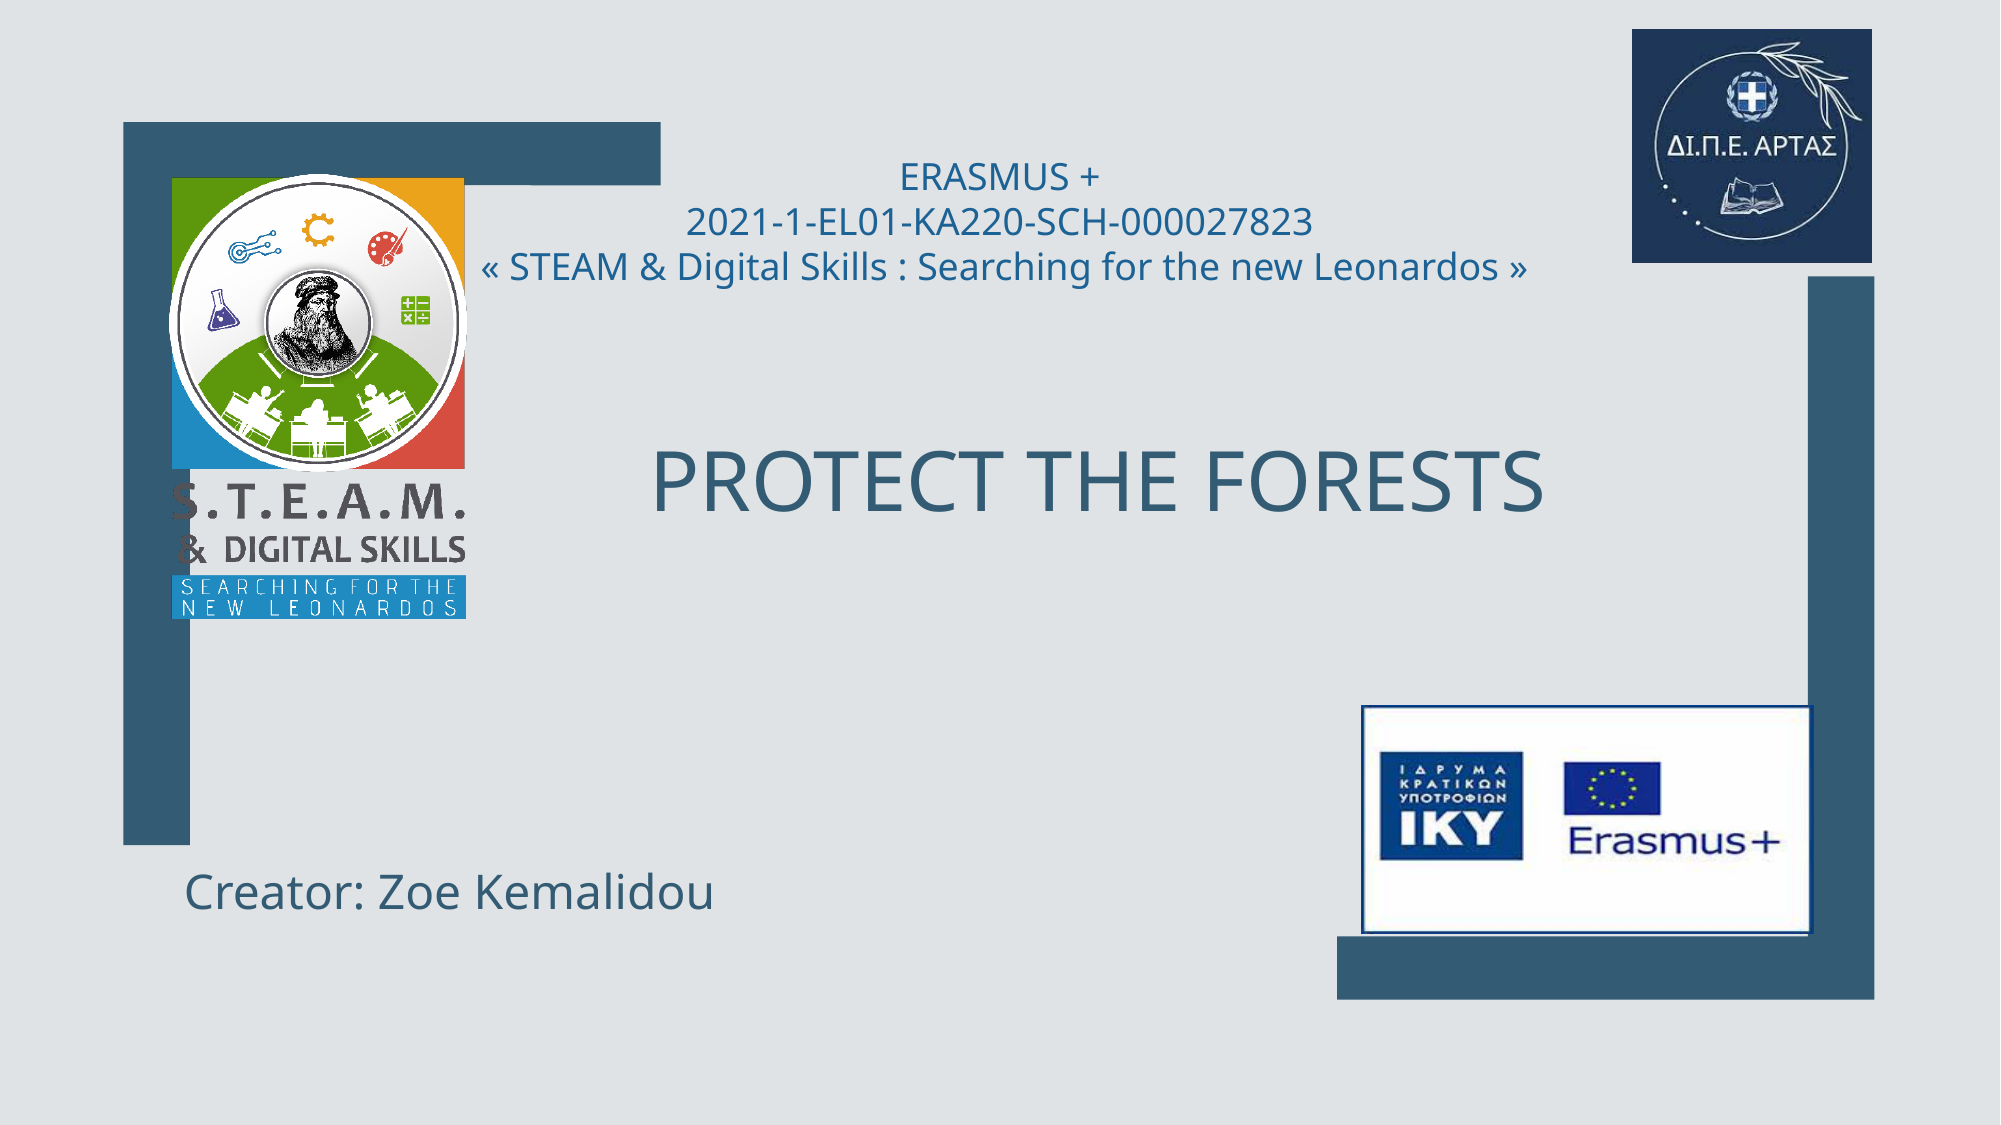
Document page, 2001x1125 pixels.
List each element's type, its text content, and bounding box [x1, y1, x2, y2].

picture [1632, 29, 1872, 263]
picture [1361, 705, 1814, 935]
title protect the forests [467, 339, 1777, 537]
text_box ERASMUS + 2021-1-EL01-KA220-SCH-000027823 « STEAM & Digital Skills : Searching for the new Leonardos » [76, 146, 1924, 296]
subtitle Creator: Zoe Kemalidou [168, 660, 1670, 933]
picture [168, 174, 467, 619]
